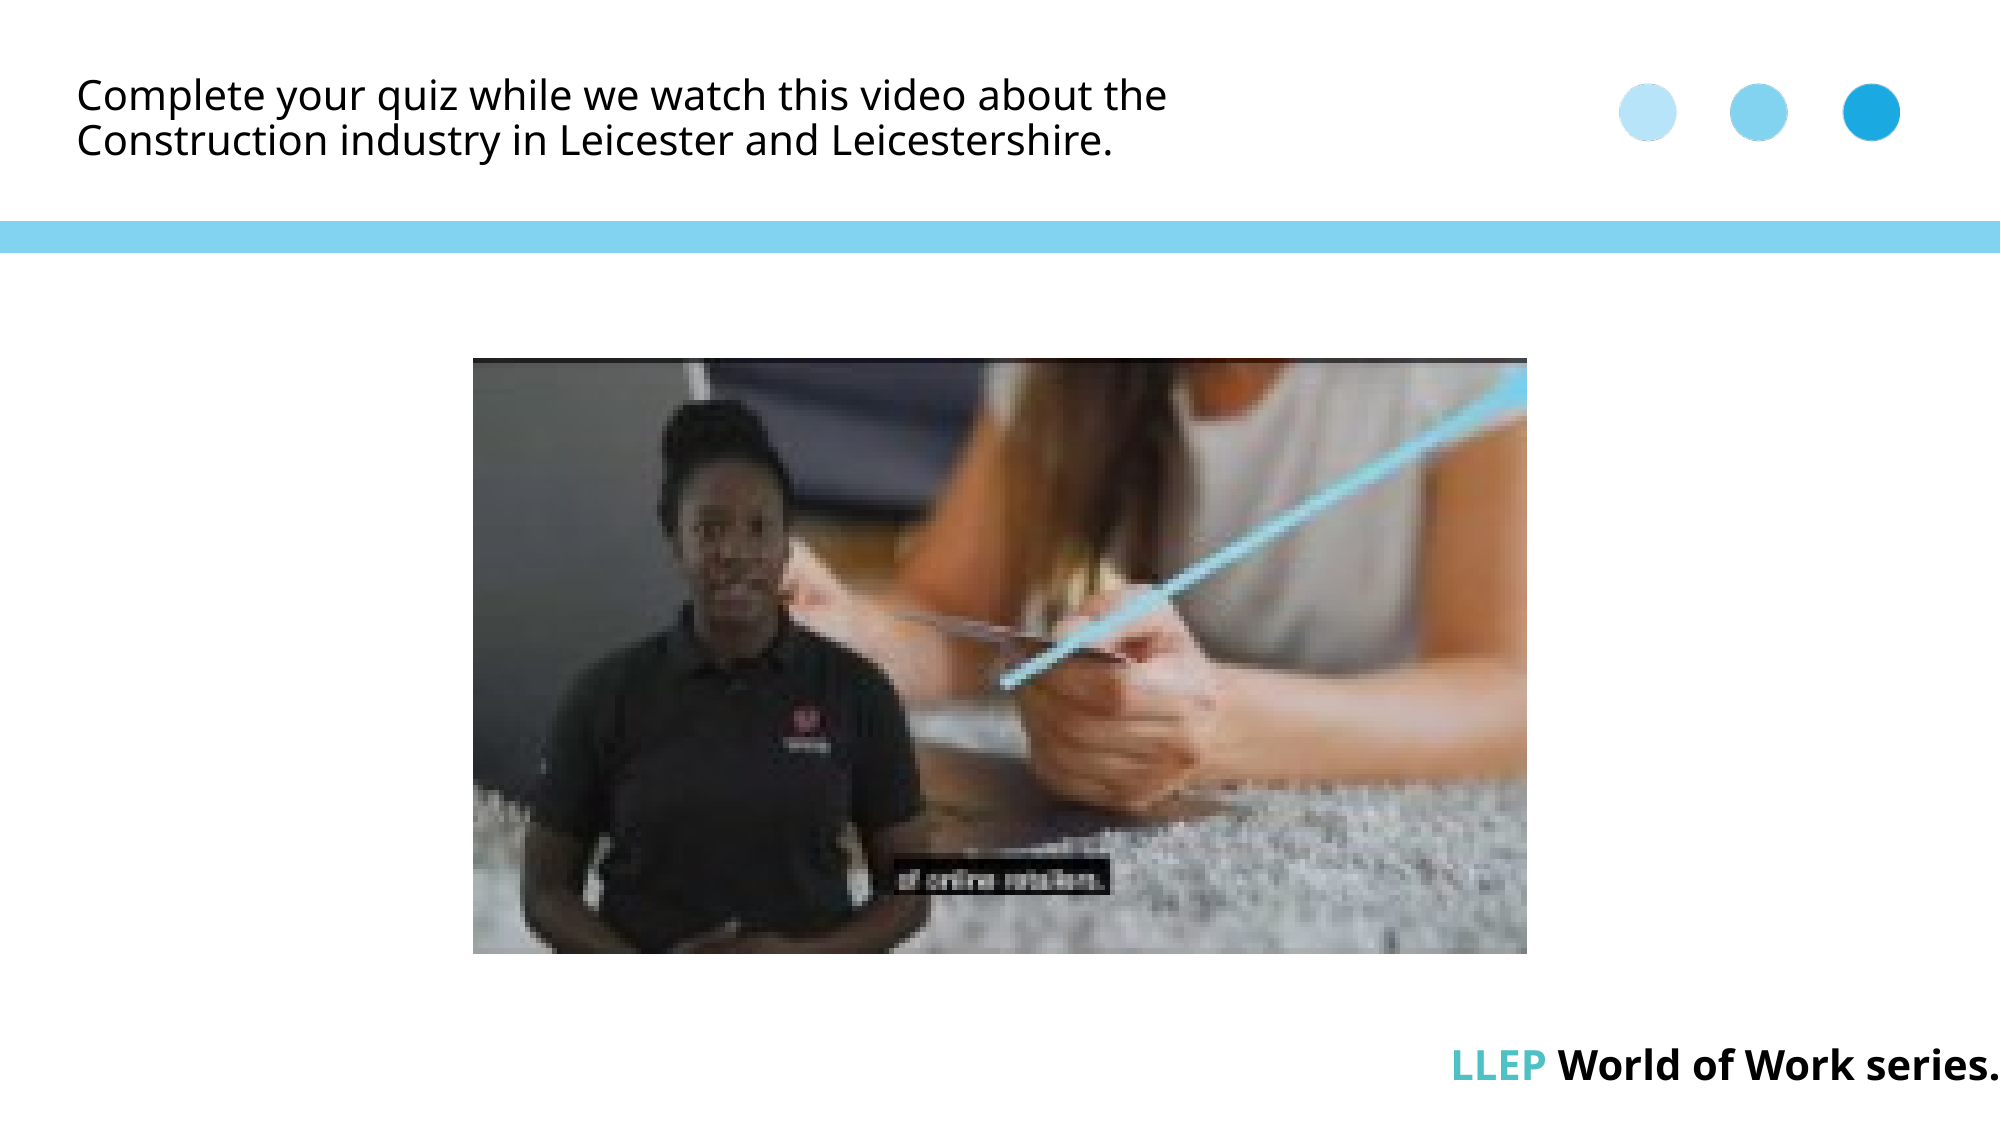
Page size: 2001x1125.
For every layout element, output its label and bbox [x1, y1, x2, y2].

text_box [472, 358, 1528, 955]
picture [0, 28, 2000, 1125]
